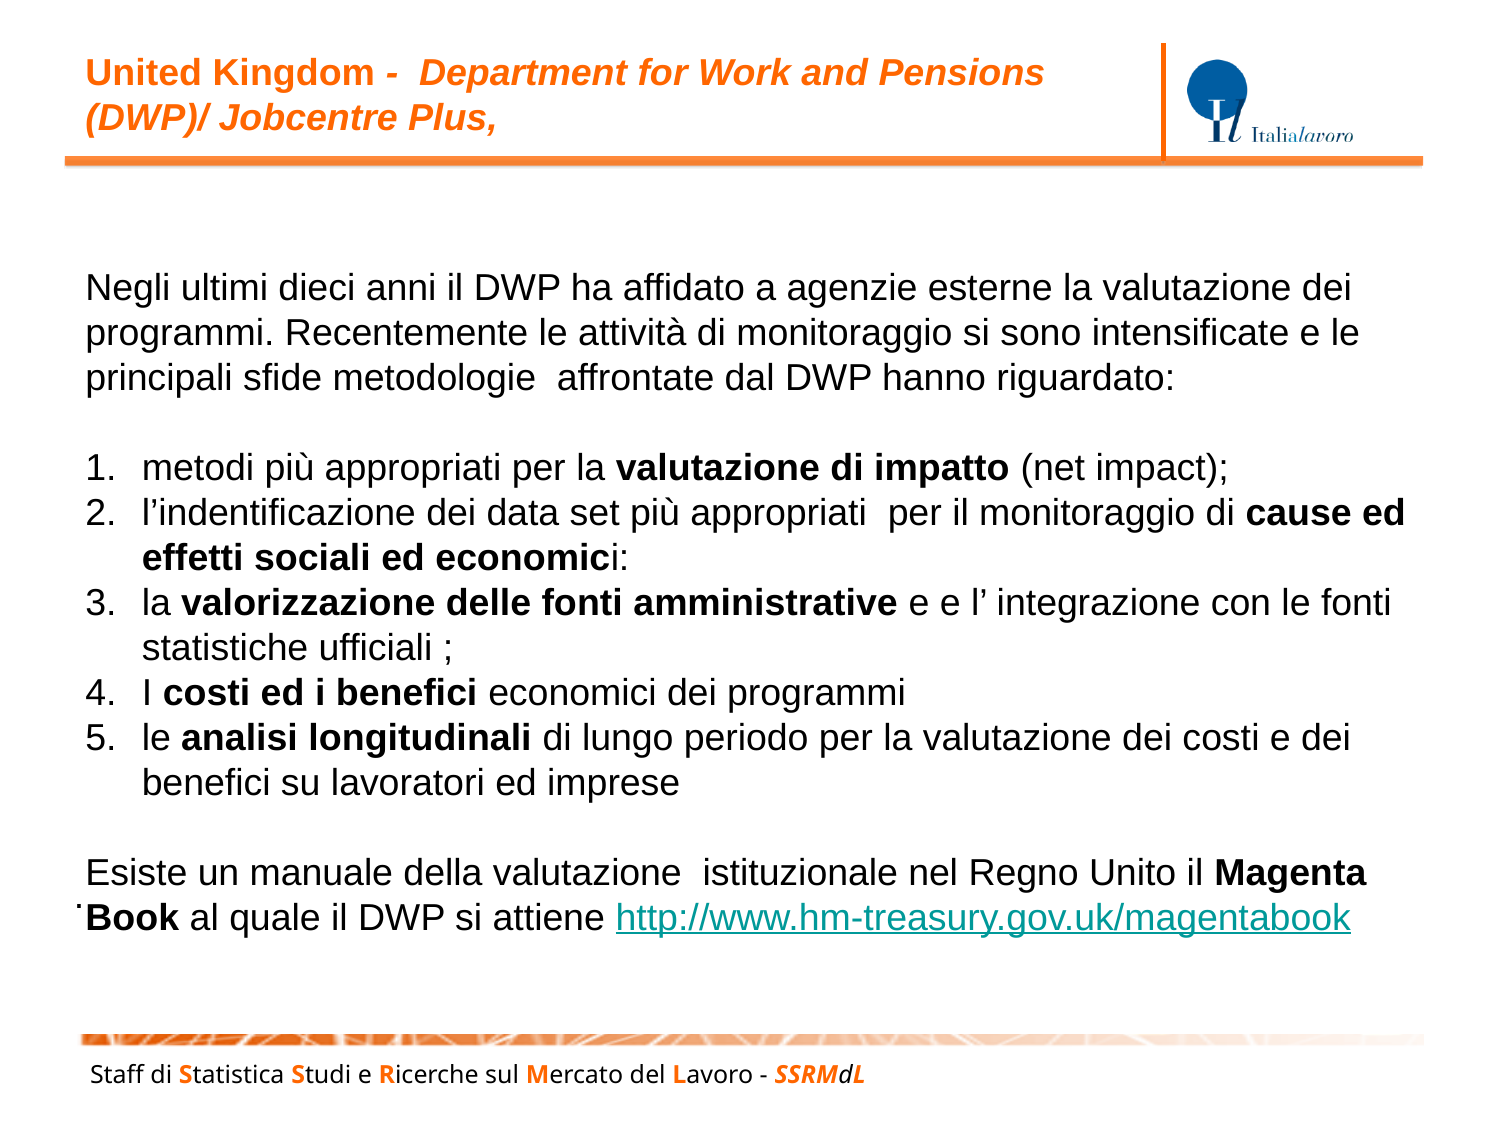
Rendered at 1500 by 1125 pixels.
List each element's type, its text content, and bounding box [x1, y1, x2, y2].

picture [1187, 59, 1353, 142]
text_box . [59, 863, 1418, 924]
text_box Negli ultimi dieci anni il DWP ha affidato a agenzie esterne la valutazione dei programmi. Recentemente le attività di monitoraggio si sono intensificate e le principali sfide metodologie affrontate dal DWP hanno riguardato: metodi più appropriati per la valutazione di impatto (net impact); l’indentificazione dei data set più appropriati per il monitoraggio di cause ed effetti sociali ed economici: la valorizzazione delle fonti amministrative e e l’ integrazione con le fonti statistiche ufficiali ; I costi ed i benefici economici dei programmi le analisi longitudinali di lungo periodo per la valutazione dei costi e dei benefici su lavoratori ed imprese Esiste un manuale della valutazione istituzionale nel Regno Unito il Magenta Book al quale il DWP si attiene http://www.hm-treasury.gov.uk/magentabook [70, 255, 1430, 991]
picture [76, 1034, 1424, 1046]
slide_number Staff di Statistica Studi e Ricerche sul Mercato del Lavoro - SSRMdL [75, 1046, 1424, 1103]
text_box United Kingdom - Department for Work and Pensions (DWP)/ Jobcentre Plus, [70, 0, 1185, 145]
